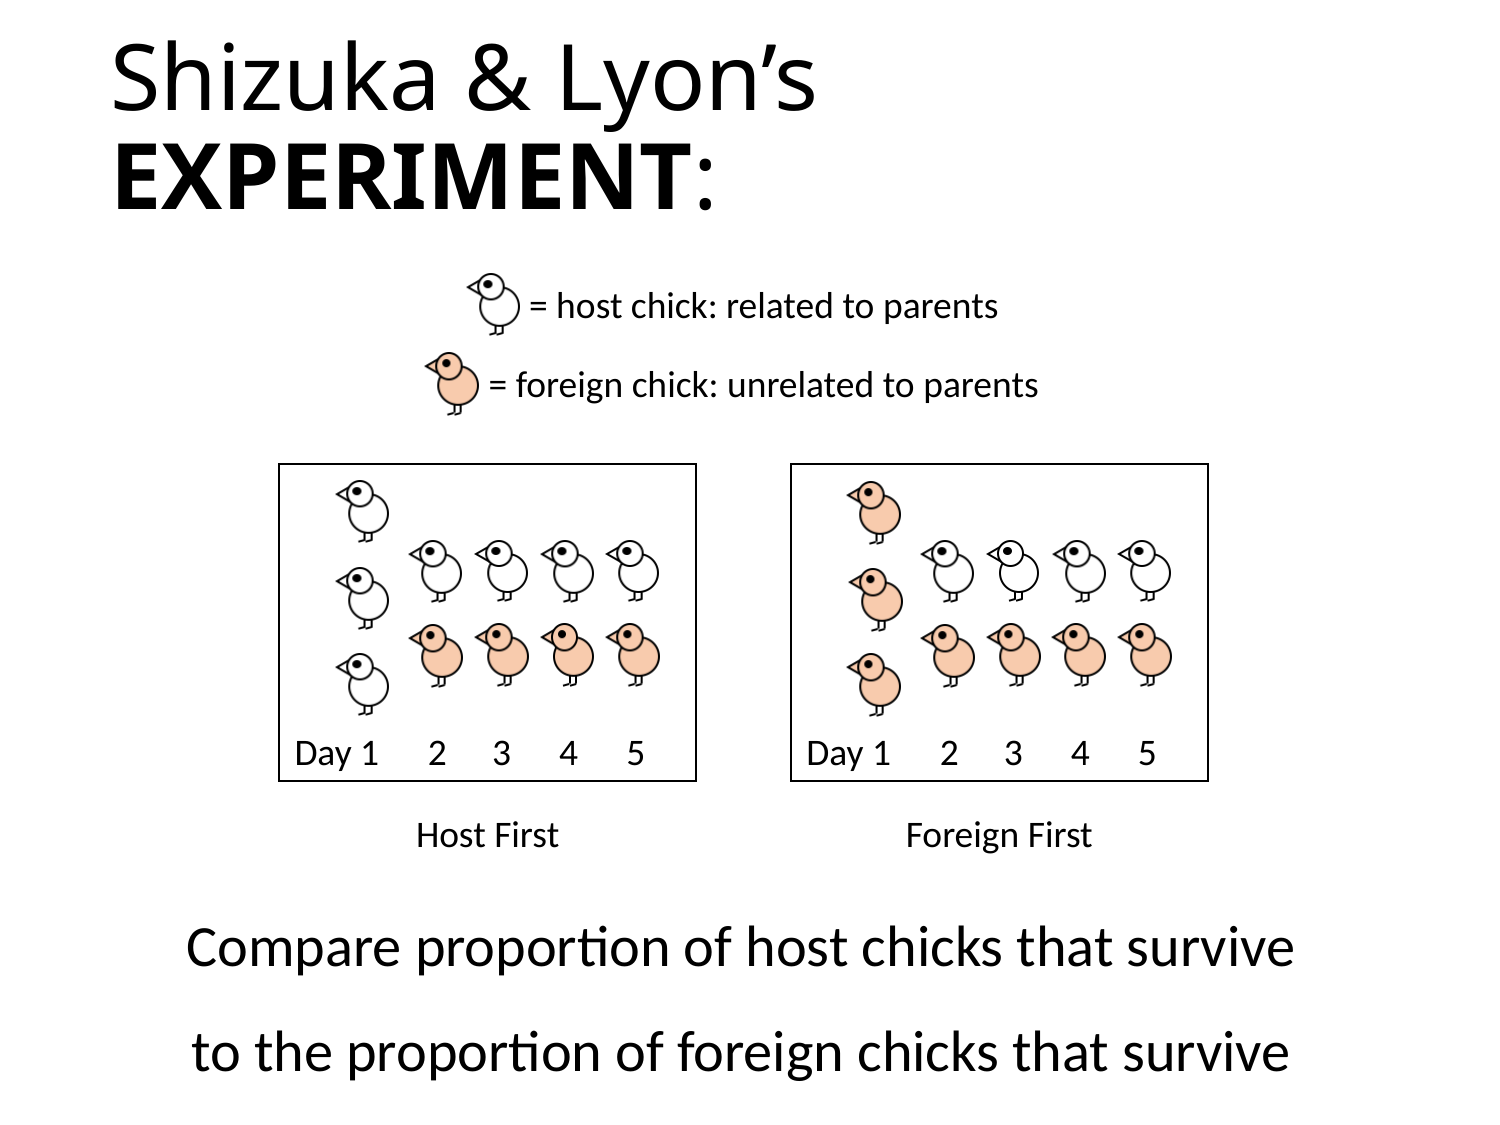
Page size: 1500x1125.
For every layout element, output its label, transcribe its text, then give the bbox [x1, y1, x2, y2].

text_box Compare proportion of host chicks that survive to the proportion of foreign chicks that survive [166, 865, 1316, 1091]
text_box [790, 464, 1209, 781]
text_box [279, 464, 697, 781]
text_box Foreign First [891, 802, 1108, 863]
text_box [466, 273, 1018, 336]
title Shizuka & Lyon’s EXPERIMENT: [95, 21, 1389, 240]
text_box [424, 352, 1059, 416]
text_box Host First [401, 802, 575, 863]
